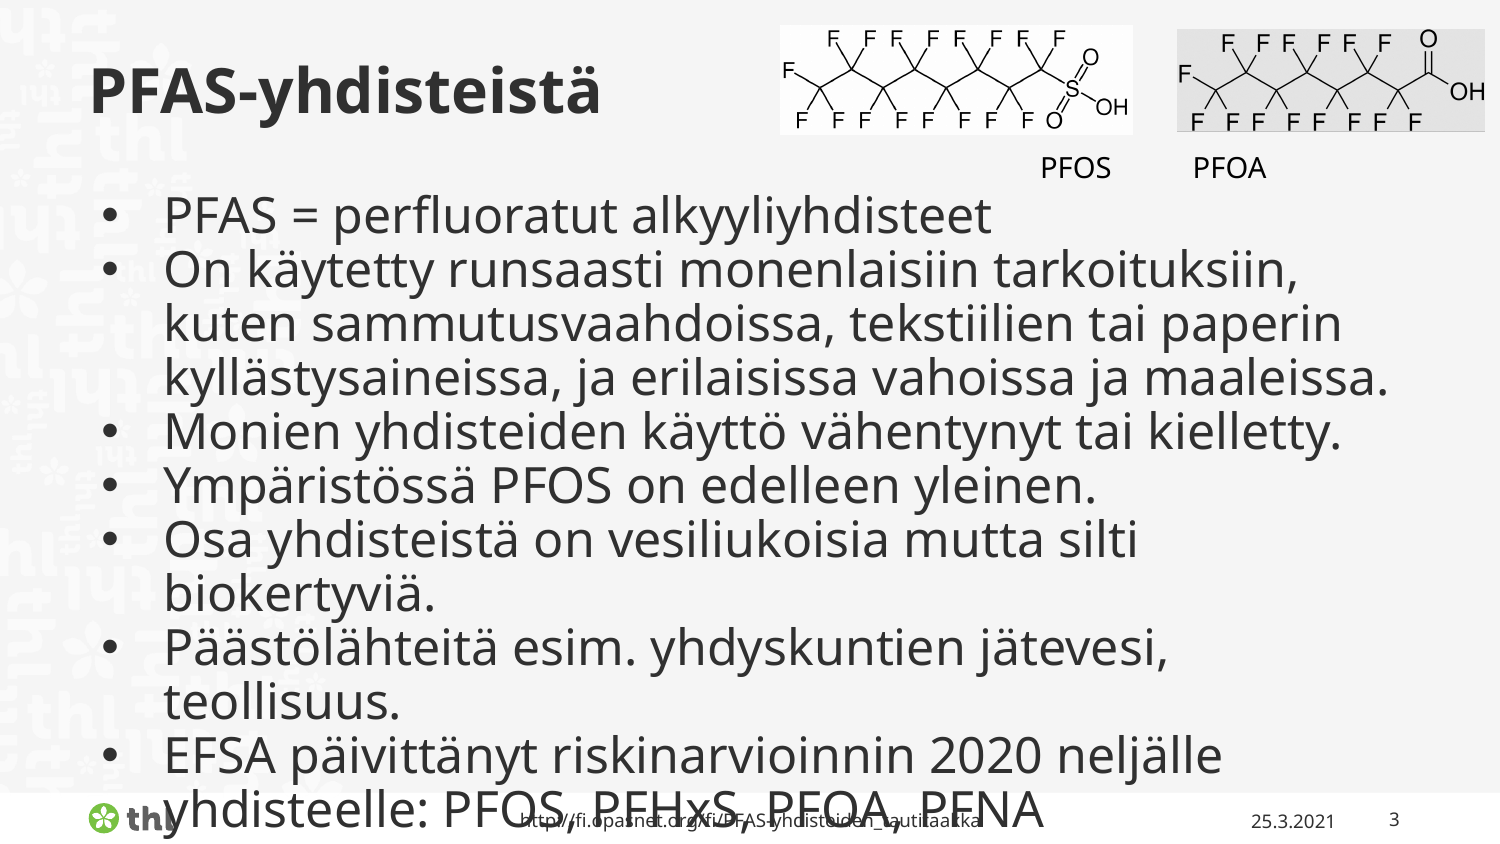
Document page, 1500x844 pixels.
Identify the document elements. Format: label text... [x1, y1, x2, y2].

slide_number ‹#› [1348, 797, 1412, 843]
list PFAS = perfluoratut alkyyliyhdisteet On käytetty runsaasti monenlaisiin tarkoituksiin, kuten sammutusvaahdoissa, tekstiilien tai paperin kyllästysaineissa, ja erilaisissa vahoissa ja maaleissa. Monien yhdisteiden käyttö vähentynyt tai kielletty. Ympäristössä PFOS on edelleen yleinen. Osa yhdisteistä on vesiliukoisia mutta silti biokertyviä. Päästölähteitä esim. yhdyskuntien jätevesi, teollisuus. EFSA päivittänyt riskinarvioinnin 2020 neljälle yhdisteelle: PFOS, PFHxS, PFOA, PFNA [88, 181, 1412, 758]
footer http://fi.opasnet.org/fi/PFAS-yhdisteiden_tautitaakka [322, 797, 1178, 843]
text_box PFOS [1025, 142, 1133, 200]
picture [0, 0, 1500, 798]
title PFAS-yhdisteistä [88, 22, 1412, 169]
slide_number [1214, 797, 1348, 844]
text_box PFOA [1177, 138, 1285, 200]
